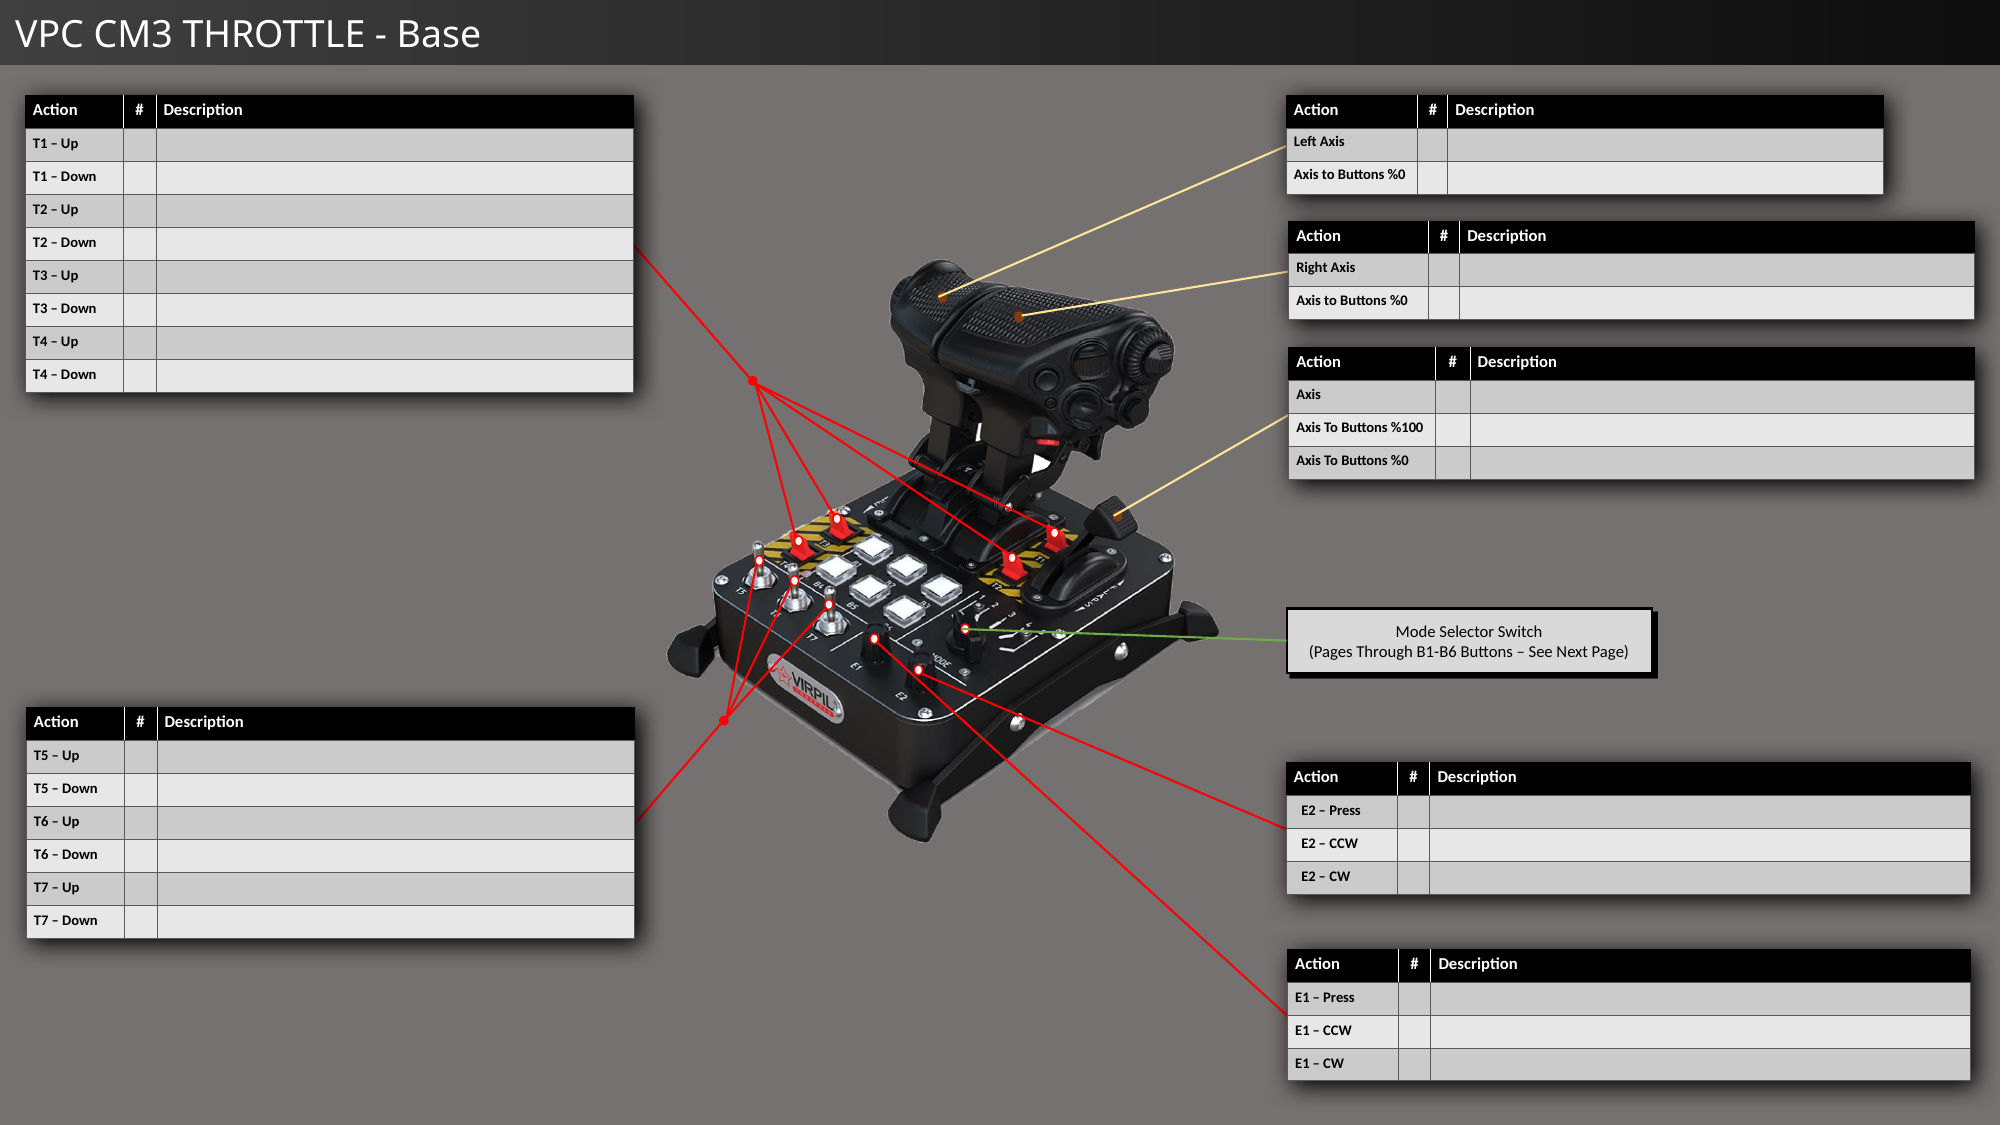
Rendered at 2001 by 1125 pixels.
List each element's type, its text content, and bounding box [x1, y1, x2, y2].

table_header Action [1287, 96, 1417, 128]
table_header Description [1460, 222, 1974, 253]
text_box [969, 628, 1287, 641]
table_cell [1430, 796, 1970, 828]
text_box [1021, 271, 1289, 316]
table_cell [157, 162, 633, 194]
table_cell [1429, 254, 1459, 286]
table_cell [157, 294, 633, 326]
table_cell [1399, 1049, 1430, 1080]
table_header # [1399, 950, 1430, 982]
table_cell [124, 228, 156, 260]
table_cell [1399, 983, 1430, 1015]
table_cell [125, 807, 157, 839]
table_cell T3 – Down [26, 294, 123, 326]
table_cell E2 – CCW [1288, 829, 1397, 861]
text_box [665, 258, 1288, 1017]
table_cell [1431, 1049, 1970, 1080]
table_header # [1398, 763, 1429, 795]
table_cell T1 – Down [26, 162, 123, 194]
table_cell [158, 873, 634, 905]
table_header Action [27, 708, 124, 740]
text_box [726, 584, 792, 608]
table_cell T6 – Up [27, 807, 124, 839]
table_cell Axis To Buttons %0 [1289, 447, 1435, 479]
table_cell [1460, 254, 1974, 286]
table_cell [157, 228, 633, 260]
table_cell [124, 195, 156, 227]
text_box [1121, 414, 1289, 516]
table_header # [1429, 222, 1459, 253]
table_header Description [1430, 763, 1970, 795]
table_cell [124, 294, 156, 326]
table_cell Axis [1289, 381, 1435, 413]
table_cell [1460, 287, 1974, 319]
table_cell [1448, 162, 1883, 194]
table_cell T4 – Up [26, 327, 123, 359]
table_cell [125, 741, 157, 773]
table_cell [1471, 381, 1974, 413]
table_cell [124, 261, 156, 293]
table_cell [1429, 287, 1459, 319]
table_cell E1 – CCW [1288, 1016, 1398, 1048]
table_cell E1 – CW [1288, 1049, 1398, 1080]
table_cell T2 – Up [26, 195, 123, 227]
table_cell [1418, 129, 1447, 161]
table_cell E1 – Press [1288, 983, 1398, 1015]
table_cell E2 – Press [1288, 796, 1397, 828]
table_cell T7 – Down [27, 906, 124, 938]
title VPC CM3 THROTTLE - Base [0, 0, 2000, 66]
table_cell [1399, 1016, 1430, 1048]
table_cell [158, 840, 634, 872]
table_cell [158, 741, 634, 773]
table_header Description [1471, 348, 1974, 380]
table_cell [124, 162, 156, 194]
table_cell [157, 195, 633, 227]
table_cell T5 – Up [27, 741, 124, 773]
table_cell [1398, 796, 1429, 828]
table_cell [157, 327, 633, 359]
table_header # [124, 96, 156, 128]
table_cell [157, 129, 633, 161]
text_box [921, 673, 1287, 830]
table_cell Left Axis [1287, 129, 1417, 161]
table_header # [1418, 96, 1447, 128]
table_cell T5 – Down [27, 774, 124, 806]
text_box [726, 608, 827, 718]
table_cell [158, 807, 634, 839]
table_cell T7 – Up [27, 873, 124, 905]
table_cell T2 – Down [26, 228, 123, 260]
table_cell Axis To Buttons %100 [1289, 414, 1435, 446]
table_cell [1448, 129, 1883, 161]
table_cell T6 – Down [27, 840, 124, 872]
table_cell T1 – Up [26, 129, 123, 161]
table_cell [1436, 414, 1470, 446]
table_cell [1471, 414, 1974, 446]
table_cell [157, 261, 633, 293]
table_cell [125, 840, 157, 872]
table_header Description [157, 96, 633, 128]
table_header # [125, 708, 157, 740]
table_header Action [1289, 222, 1428, 253]
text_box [946, 145, 1287, 297]
table_cell [1436, 447, 1470, 479]
table_cell [1398, 829, 1429, 861]
table_cell [124, 129, 156, 161]
table_cell [1398, 862, 1429, 894]
table_cell Axis to Buttons %0 [1289, 287, 1428, 319]
table_cell [158, 774, 634, 806]
table_cell [1471, 447, 1974, 479]
table_cell E2 – CW [1288, 862, 1397, 894]
table_cell [1430, 862, 1970, 894]
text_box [633, 245, 750, 379]
table_header Action [1288, 763, 1397, 795]
text_box Mode Selector Switch (Pages Through B1-B6 Buttons – See Next Page) [1288, 608, 1652, 673]
table_cell [125, 906, 157, 938]
table_header Description [158, 708, 634, 740]
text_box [634, 723, 722, 824]
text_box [755, 383, 796, 538]
table_cell [157, 360, 633, 392]
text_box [726, 564, 757, 584]
table_cell [125, 774, 157, 806]
table_cell [1418, 162, 1447, 194]
table_cell [1430, 829, 1970, 861]
table_cell T4 – Down [26, 360, 123, 392]
table_header Description [1431, 950, 1970, 982]
table_cell T3 – Up [26, 261, 123, 293]
table_cell [125, 873, 157, 905]
table_cell [124, 327, 156, 359]
table_header Action [1288, 950, 1398, 982]
table_header # [1436, 348, 1470, 380]
table_header Description [1448, 96, 1883, 128]
table_cell [1436, 381, 1470, 413]
table_cell [158, 906, 634, 938]
table_cell [124, 360, 156, 392]
table_header Action [26, 96, 123, 128]
table_cell [1431, 1016, 1970, 1048]
table_cell Right Axis [1289, 254, 1428, 286]
table_cell Axis to Buttons %0 [1287, 162, 1417, 194]
table_cell [1431, 983, 1970, 1015]
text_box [796, 383, 835, 516]
table_header Action [1289, 348, 1435, 380]
